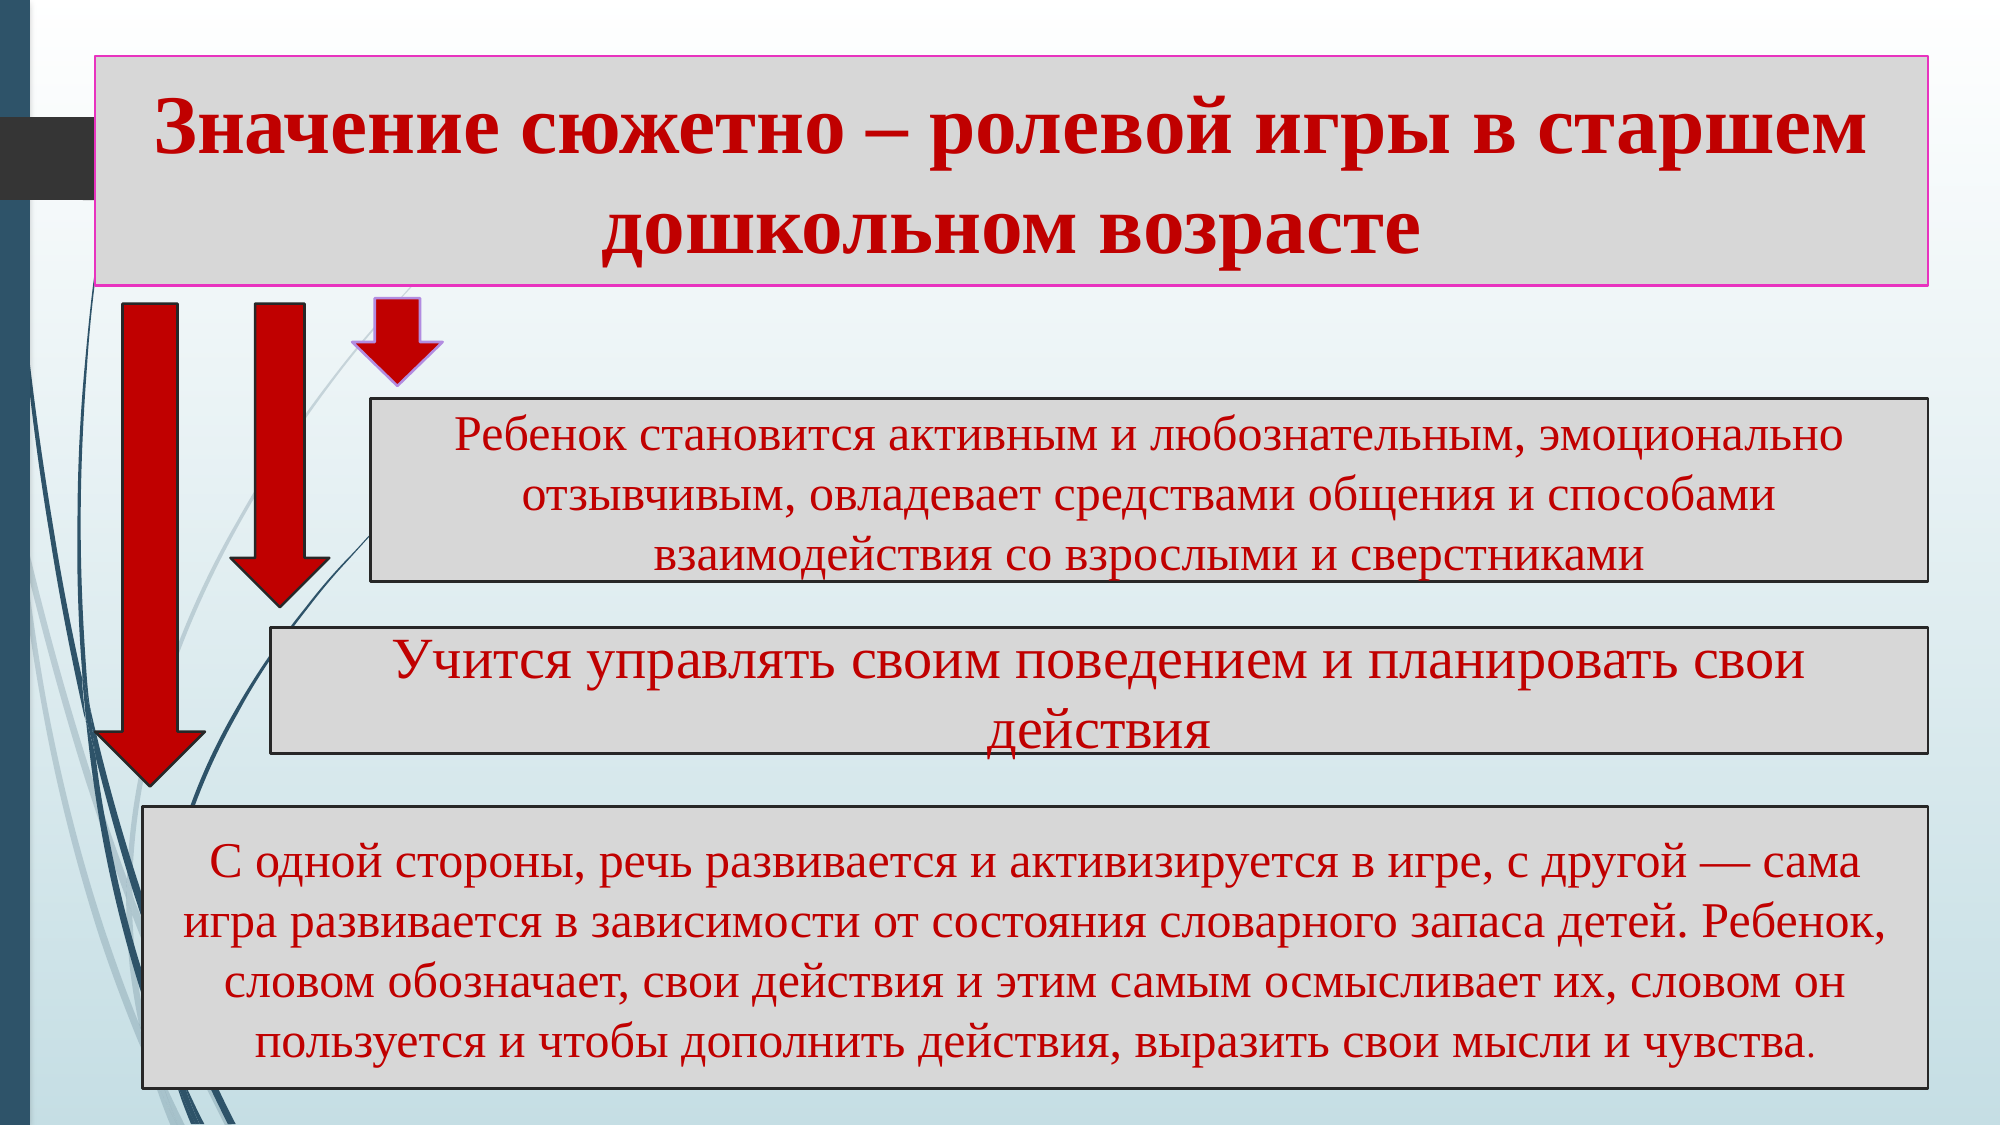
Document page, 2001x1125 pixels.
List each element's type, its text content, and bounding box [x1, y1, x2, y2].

text_box Значение сюжетно – ролевой игры в старшем дошкольном возрасте [94, 55, 1929, 287]
text_box С одной стороны, речь развивается и активизируется в игре, с другой — сама игра развивается в зависимости от состояния словарного запаса детей. Ребенок, словом обозначает, свои действия и этим самым осмысливает их, словом он пользуется и чтобы дополнить действия, выразить свои мысли и чувства. [141, 805, 1929, 1090]
text_box Ребенок становится активным и любознательным, эмоционально отзывчивым, овладевает средствами общения и способами взаимодействия со взрослыми и сверстниками [369, 397, 1929, 583]
text_box [229, 302, 331, 609]
text_box Учится управлять своим поведением и планировать свои действия [269, 626, 1929, 755]
text_box [350, 296, 444, 387]
text_box [93, 302, 207, 788]
